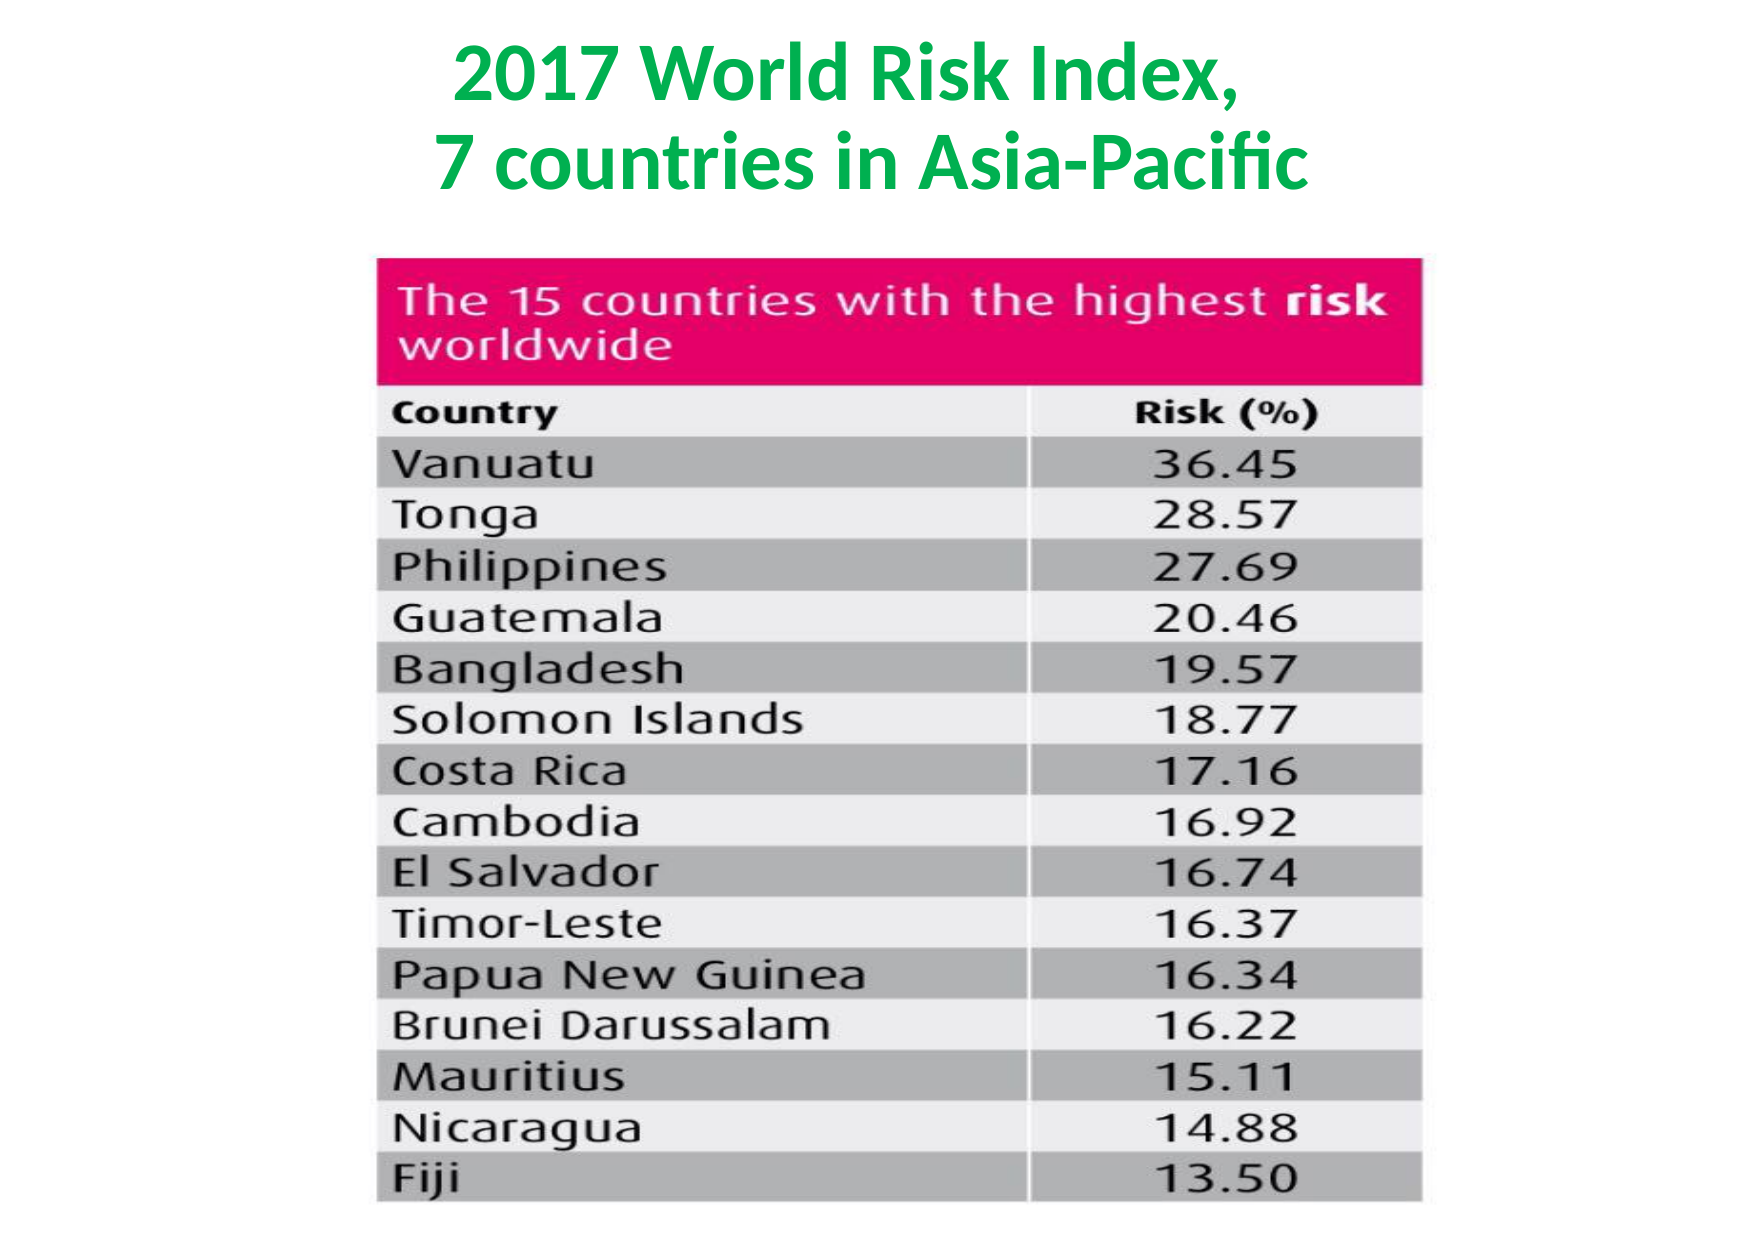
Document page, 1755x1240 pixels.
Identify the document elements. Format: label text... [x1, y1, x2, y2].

picture [339, 234, 1453, 1229]
title 2017 World Risk Index, 7 countries in Asia-Pacific [433, 28, 1359, 233]
